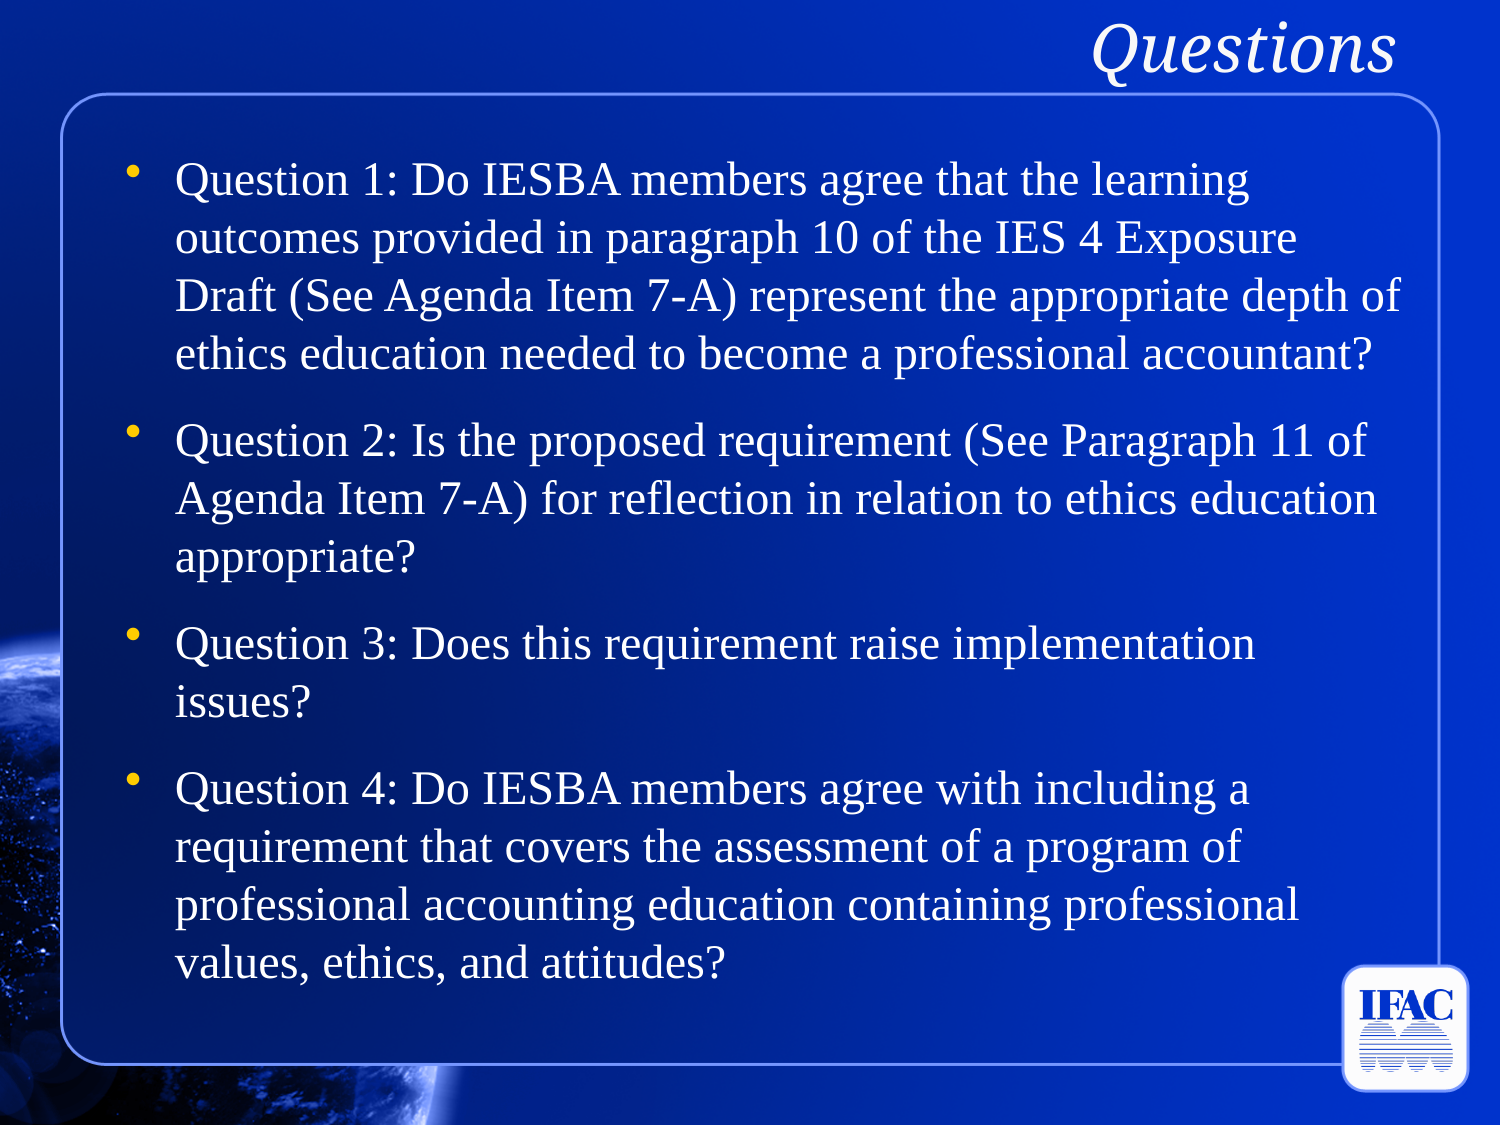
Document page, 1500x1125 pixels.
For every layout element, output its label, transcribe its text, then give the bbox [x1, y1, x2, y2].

title Questions [149, 0, 1414, 92]
list Question 1: Do IESBA members agree that the learning outcomes provided in paragraph 10 of the IES 4 Exposure Draft (See Agenda Item 7-A) represent the appropriate depth of ethics education needed to become a professional accountant? Question 2: Is the proposed requirement (See Paragraph 11 of Agenda Item 7-A) for reflection in relation to ethics education appropriate? Question 3: Does this requirement raise implementation issues? Question 4: Do IESBA members agree with including a requirement that covers the assessment of a program of professional accounting education containing professional values, ethics, and attitudes? [109, 139, 1419, 1060]
picture [0, 0, 1500, 1125]
